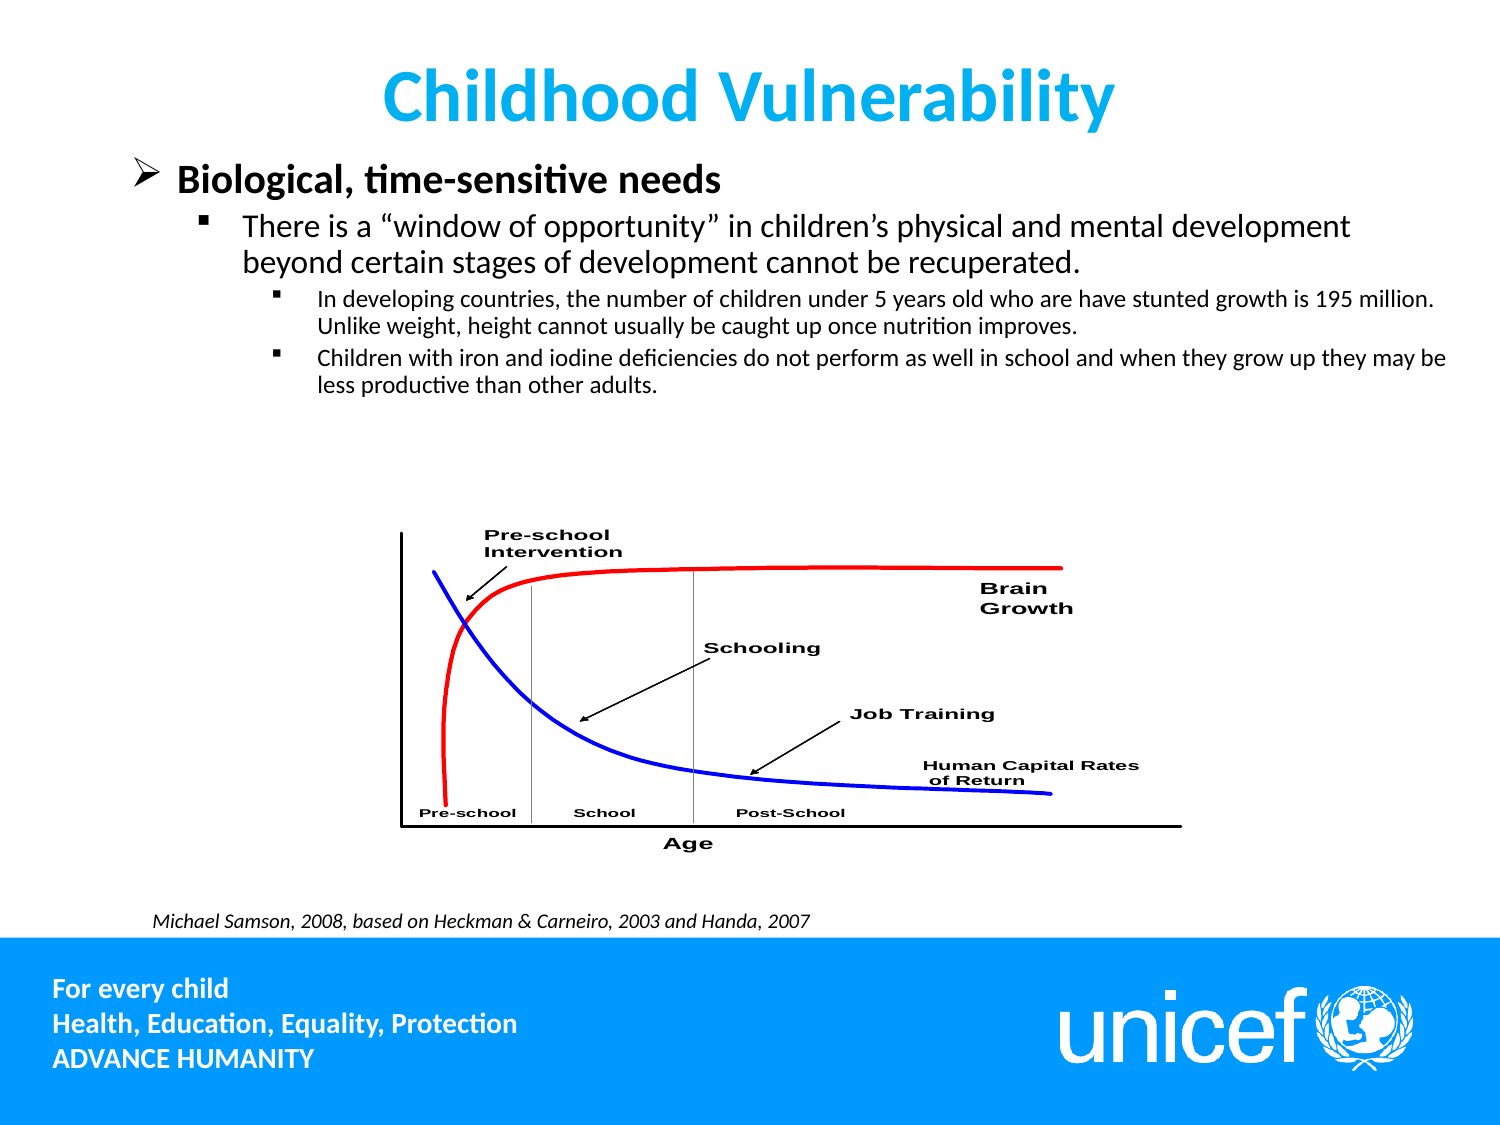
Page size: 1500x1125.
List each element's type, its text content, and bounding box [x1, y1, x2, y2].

title Childhood Vulnerability [74, 44, 1426, 138]
text_box [0, 937, 1500, 1125]
text_box Michael Samson, 2008, based on Heckman & Carneiro, 2003 and Handa, 2007 [137, 900, 1392, 940]
text_box For every child Health, Education, Equality, Protection ADVANCE HUMANITY [37, 962, 550, 1083]
picture [1060, 986, 1413, 1072]
list Biological, time-sensitive needs There is a “window of opportunity” in children’s physical and mental development beyond certain stages of development cannot be recuperated. In developing countries, the number of children under 5 years old who are have stunted growth is 195 million. Unlike weight, height cannot usually be caught up once nutrition improves. Children with iron and iodine deficiencies do not perform as well in school and when they grow up they may be less productive than other adults. [49, 149, 1476, 981]
picture [287, 474, 1263, 911]
